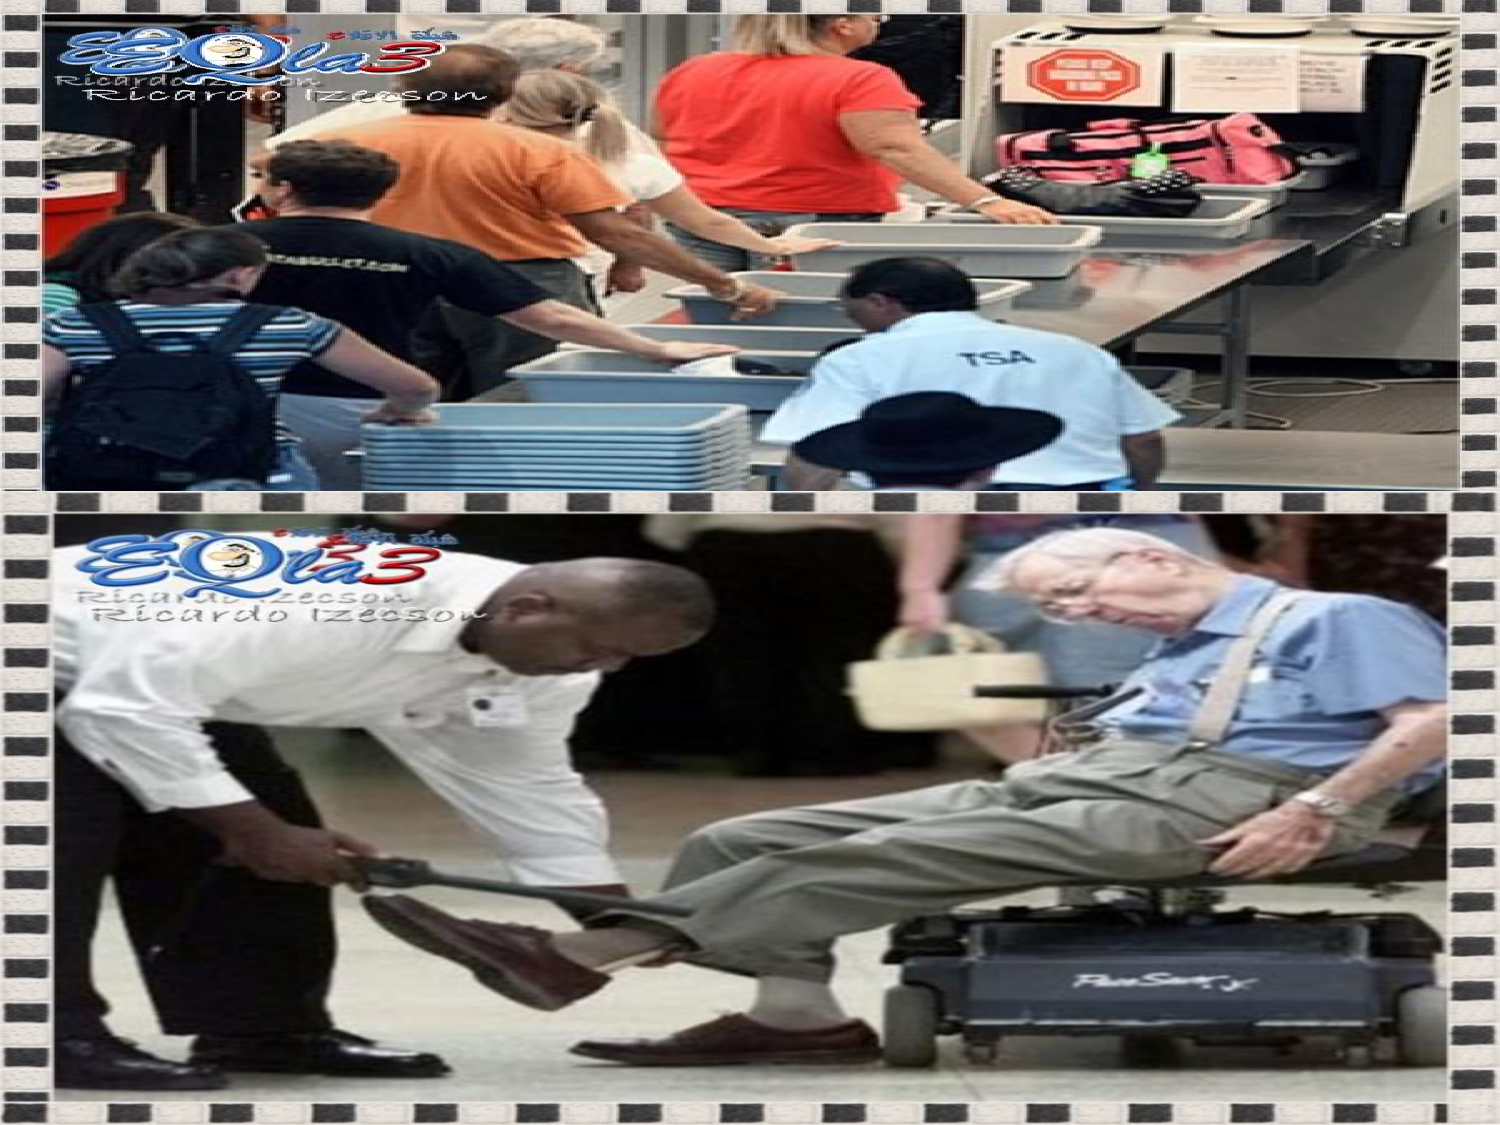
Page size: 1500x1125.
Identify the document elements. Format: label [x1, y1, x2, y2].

list [0, 0, 1500, 489]
picture [0, 491, 1500, 1125]
